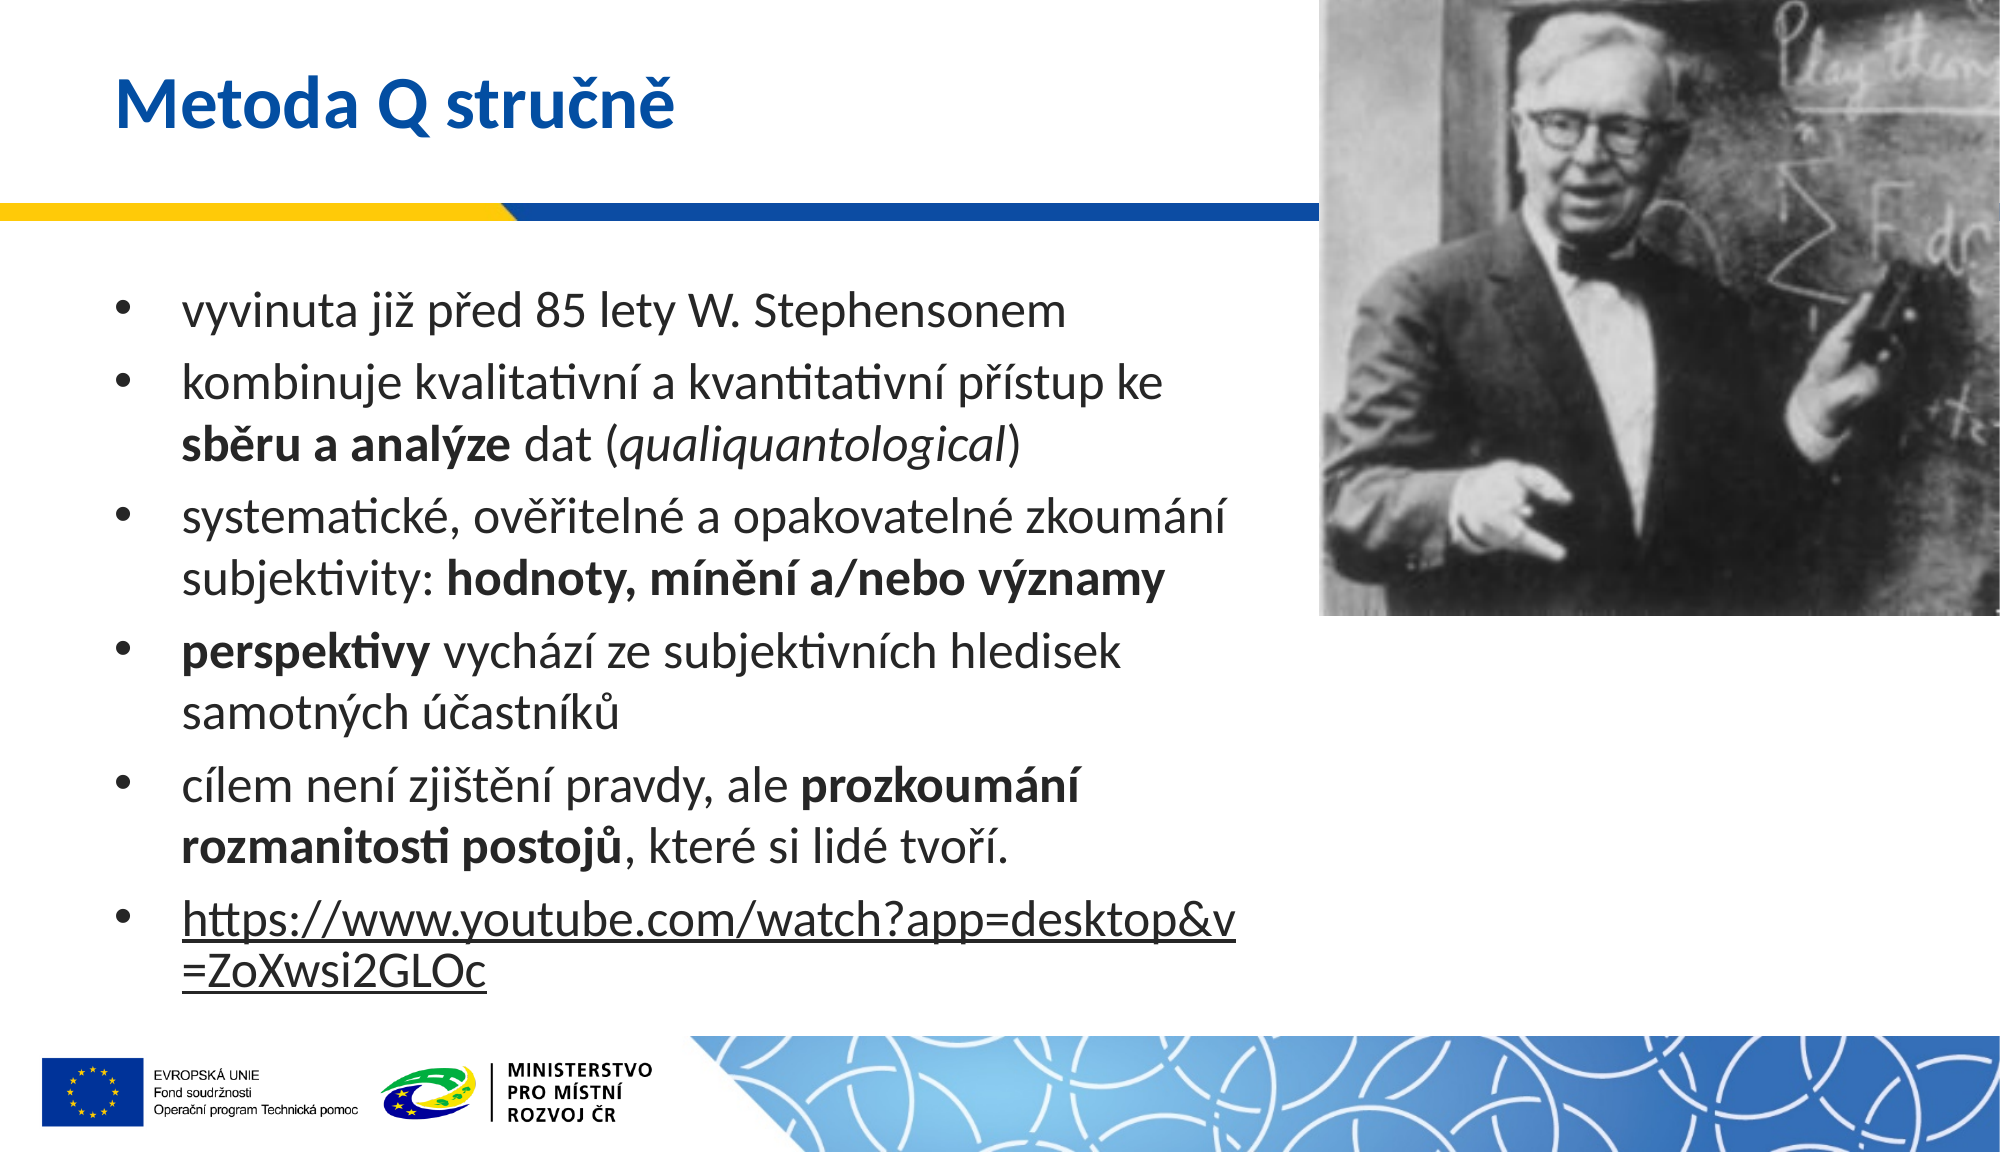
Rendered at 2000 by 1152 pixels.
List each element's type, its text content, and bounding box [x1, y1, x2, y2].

picture [19, 1035, 674, 1149]
list vyvinuta již před 85 lety W. Stephensonem kombinuje kvalitativní a kvantitativní přístup ke sběru a analýze dat (qualiquantological) systematické, ověřitelné a opakovatelné zkoumání subjektivity: hodnoty, mínění a/nebo významy perspektivy vychází ze subjektivních hledisek samotných účastníků cílem není zjištění pravdy, ale prozkoumání rozmanitosti postojů, které si lidé tvoří. https://www.youtube.com/watch?app=desktop&v=ZoXwsi2GLOc [99, 268, 1260, 1029]
picture [680, 1036, 2000, 1152]
title Metoda Q stručně [99, 46, 1313, 198]
picture [0, 0, 2000, 616]
